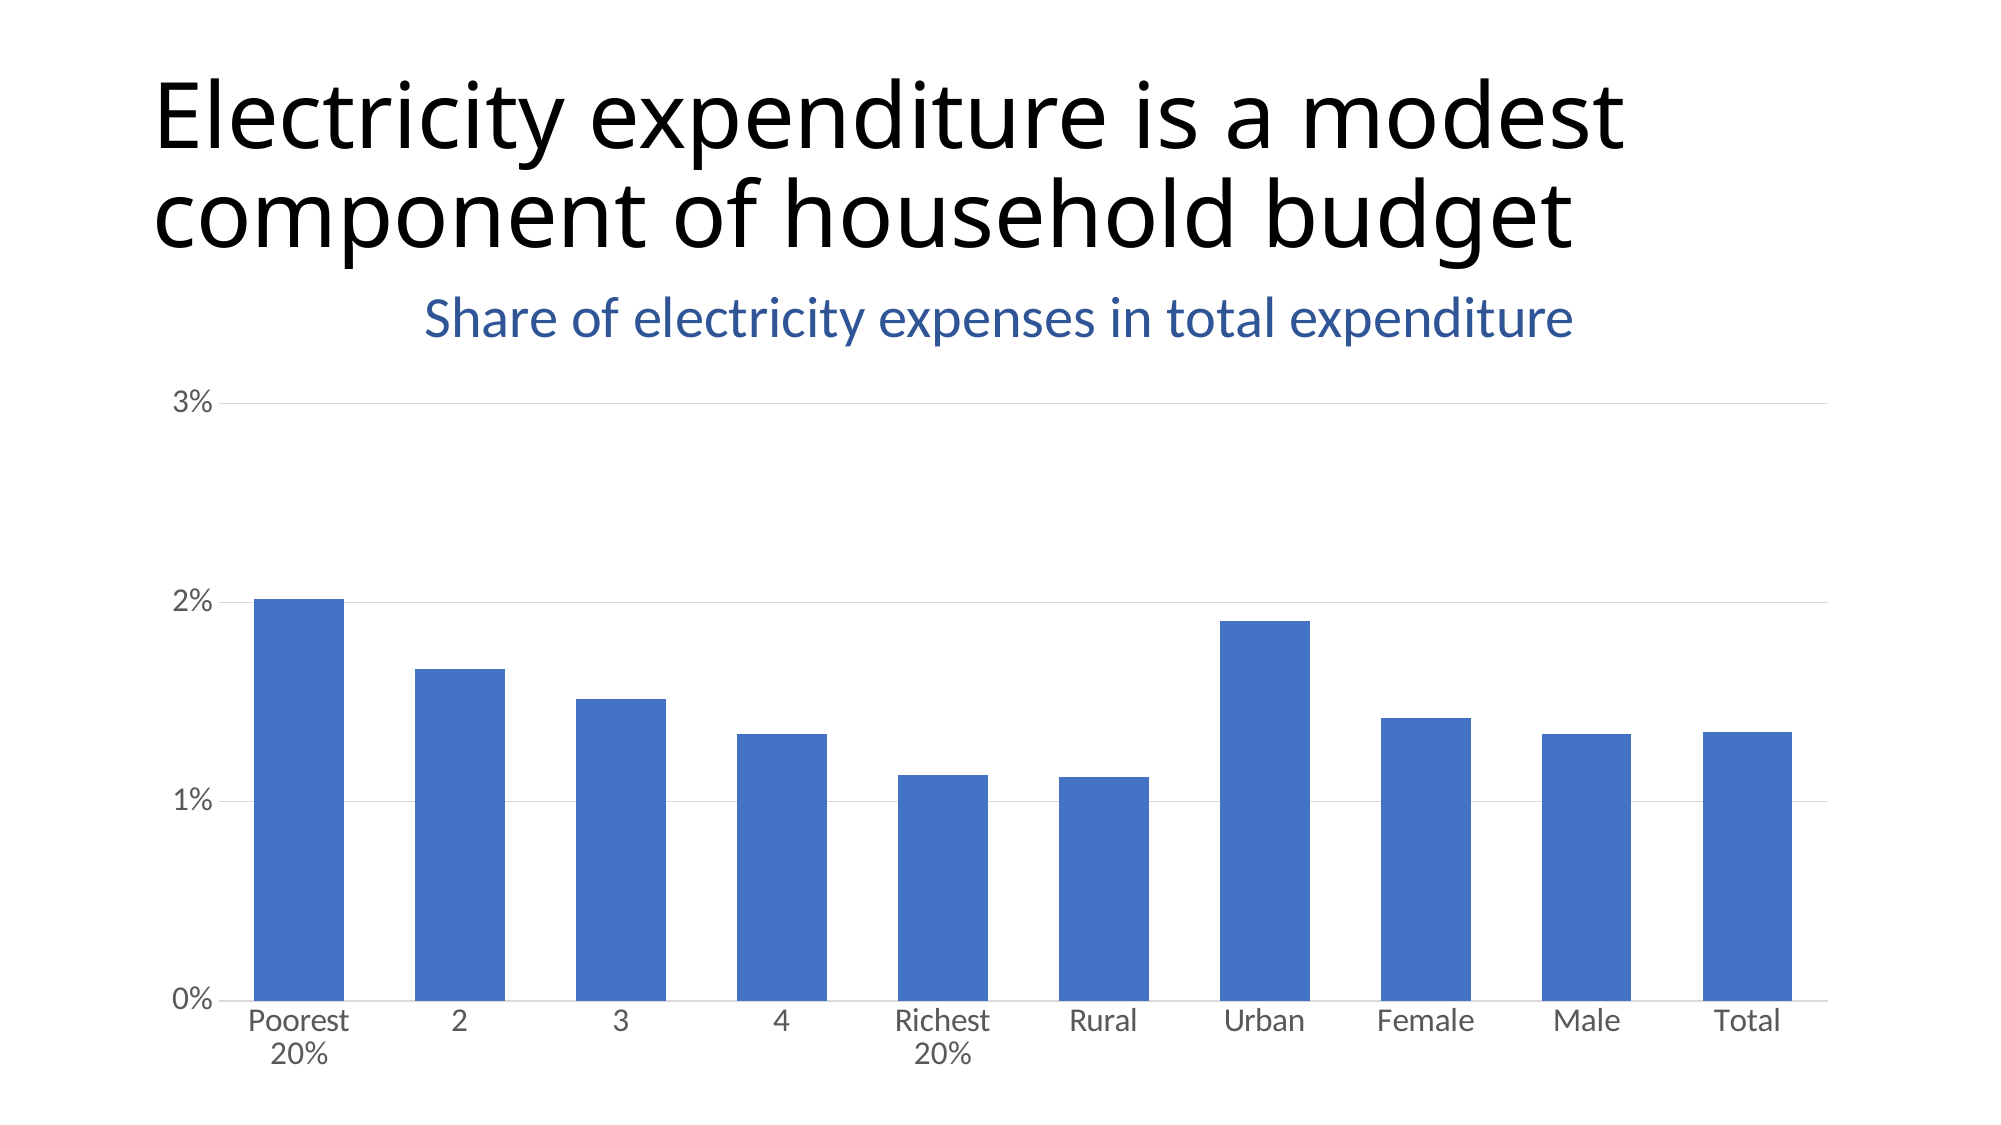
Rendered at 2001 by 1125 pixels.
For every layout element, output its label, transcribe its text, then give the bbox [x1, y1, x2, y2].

chart [137, 372, 1863, 1087]
title Electricity expenditure is a modest component of household budget [137, 59, 1863, 278]
text_box Share of electricity expenses in total expenditure [232, 276, 1768, 352]
